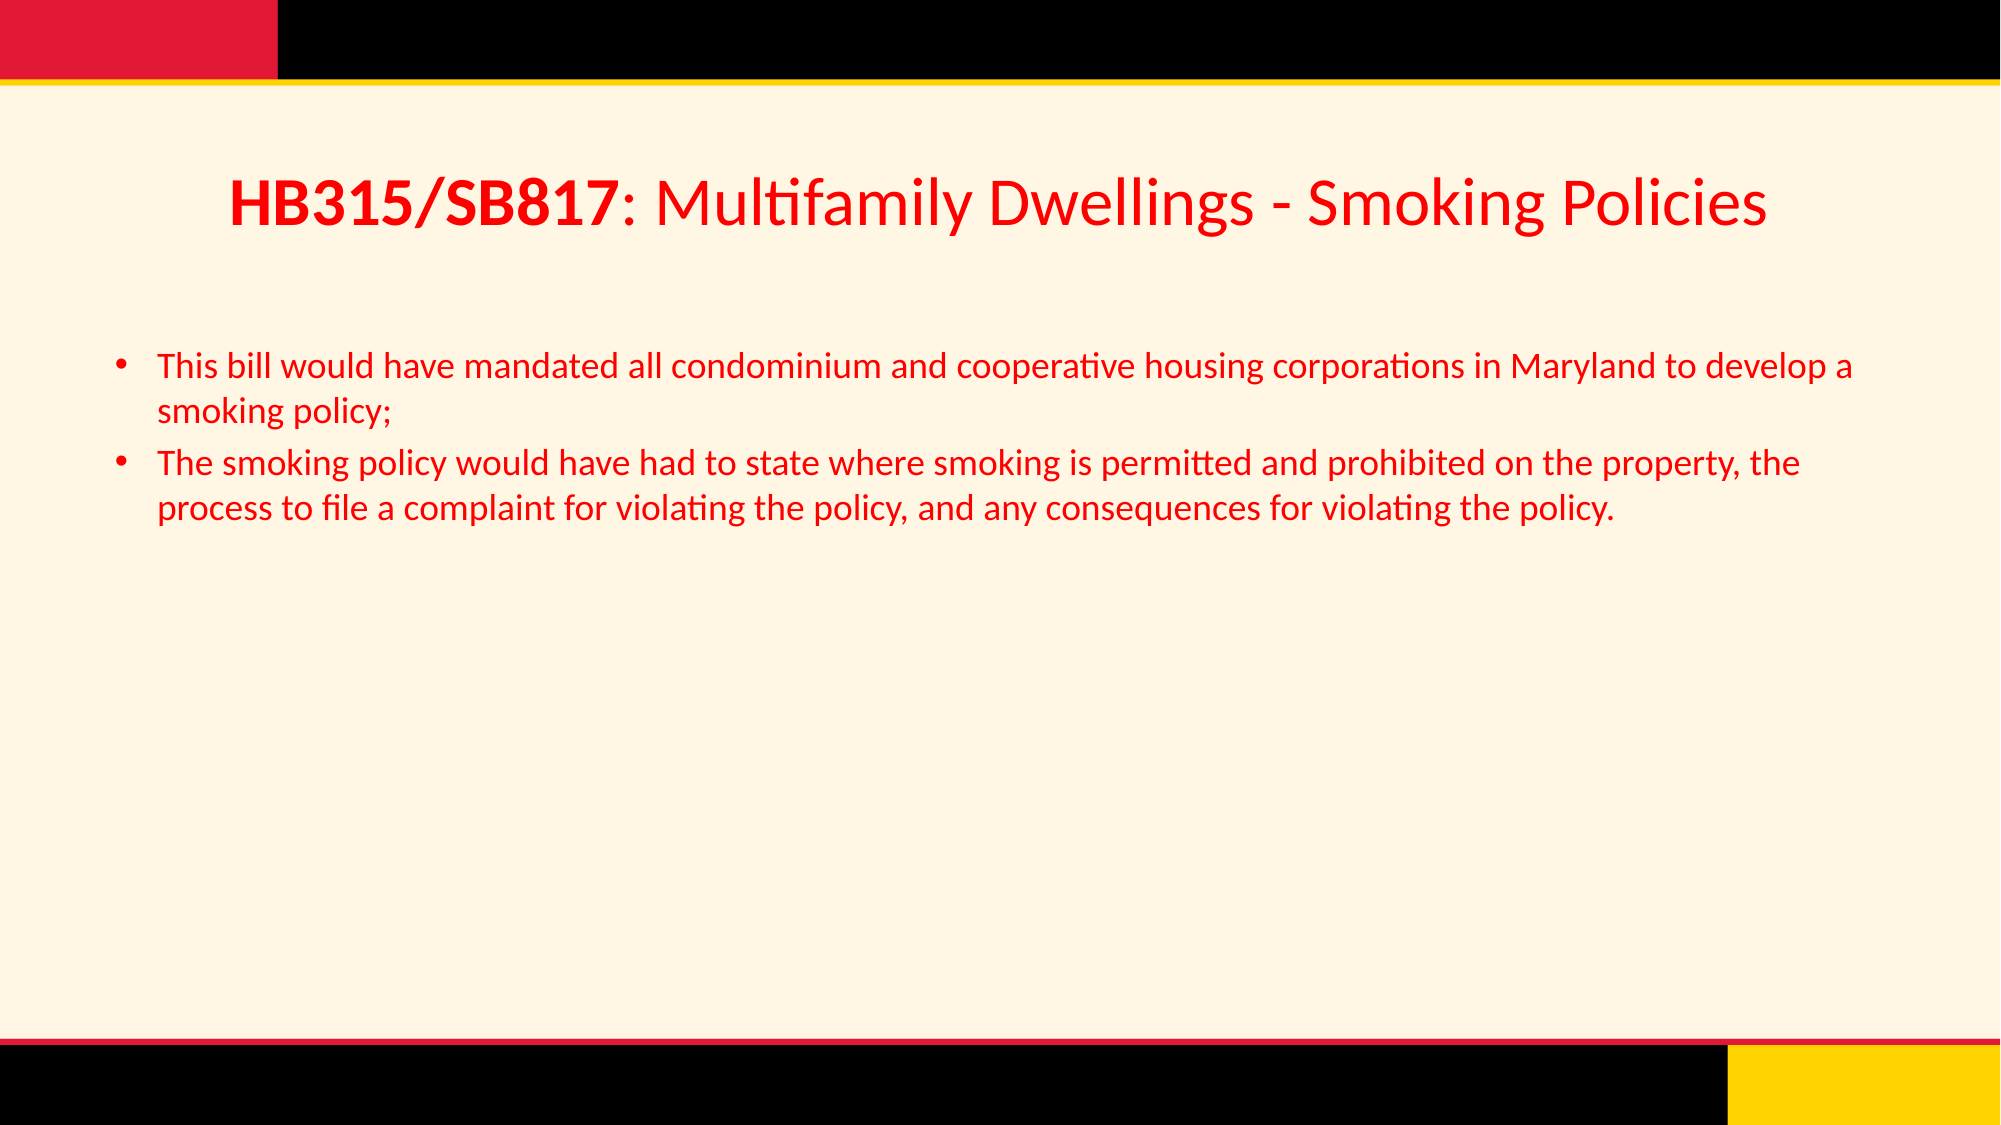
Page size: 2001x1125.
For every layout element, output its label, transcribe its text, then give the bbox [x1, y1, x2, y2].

list This bill would have mandated all condominium and cooperative housing corporations in Maryland to develop a smoking policy; The smoking policy would have had to state where smoking is permitted and prohibited on the property, the process to file a complaint for violating the policy, and any consequences for violating the policy. [99, 333, 1900, 1005]
picture [0, 0, 2001, 1125]
title HB315/SB817: Multifamily Dwellings - Smoking Policies [99, 145, 1900, 333]
